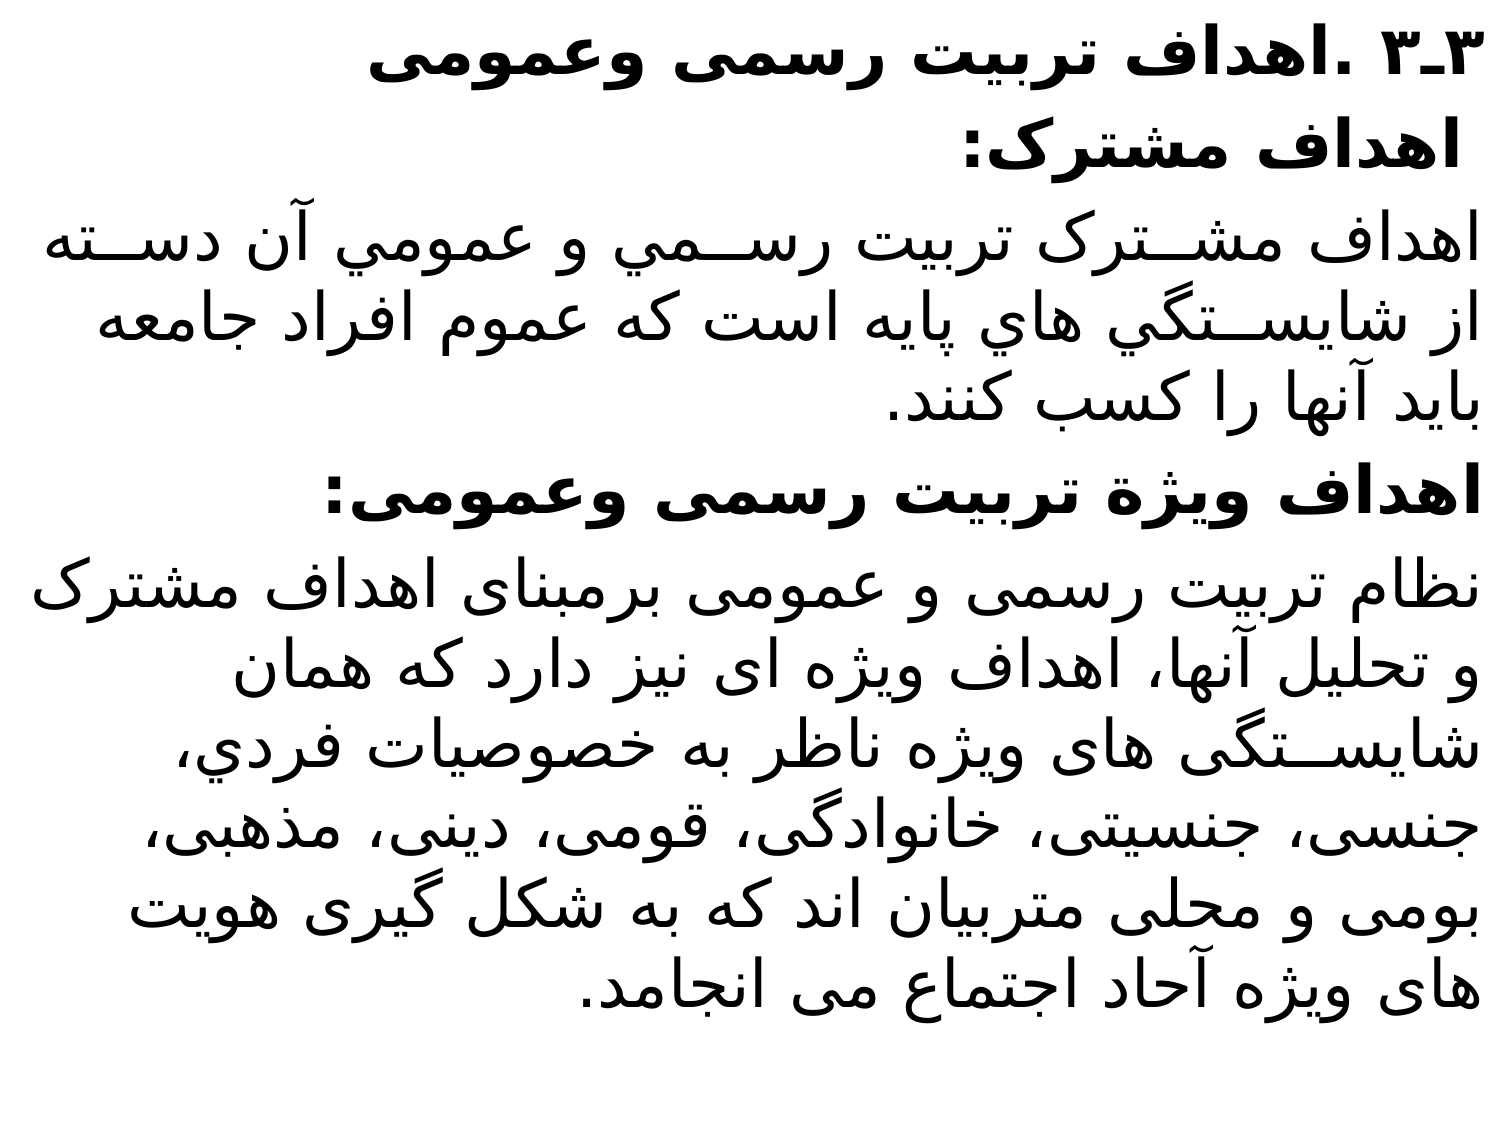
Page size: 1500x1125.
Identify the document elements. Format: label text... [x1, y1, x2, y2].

list ۳ـ۳ .اهداف تربيت رسمی وعمومی اهداف مشترک: اهداف مشــترک تربيت رســمي و عمومي آن دســته از شايســتگي هاي پايه است که عموم افراد جامعه بايد آنها را کسب كنند. اهداف ويژة تربيت رسمی وعمومی: نظام تربيت رسمی و عمومی برمبنای اهداف مشترک و تحليل آنها، اهداف ويژه ای نیز دارد که همان شايســتگی های ويژه ناظر به خصوصيات فردي، جنسی، جنسيتی، خانوادگی، قومی، دينی، مذهبی، بومی و محلی متربيان اند که به شکل گيری هويت های ويژه آحاد اجتماع می انجامد. [0, 0, 1500, 1125]
